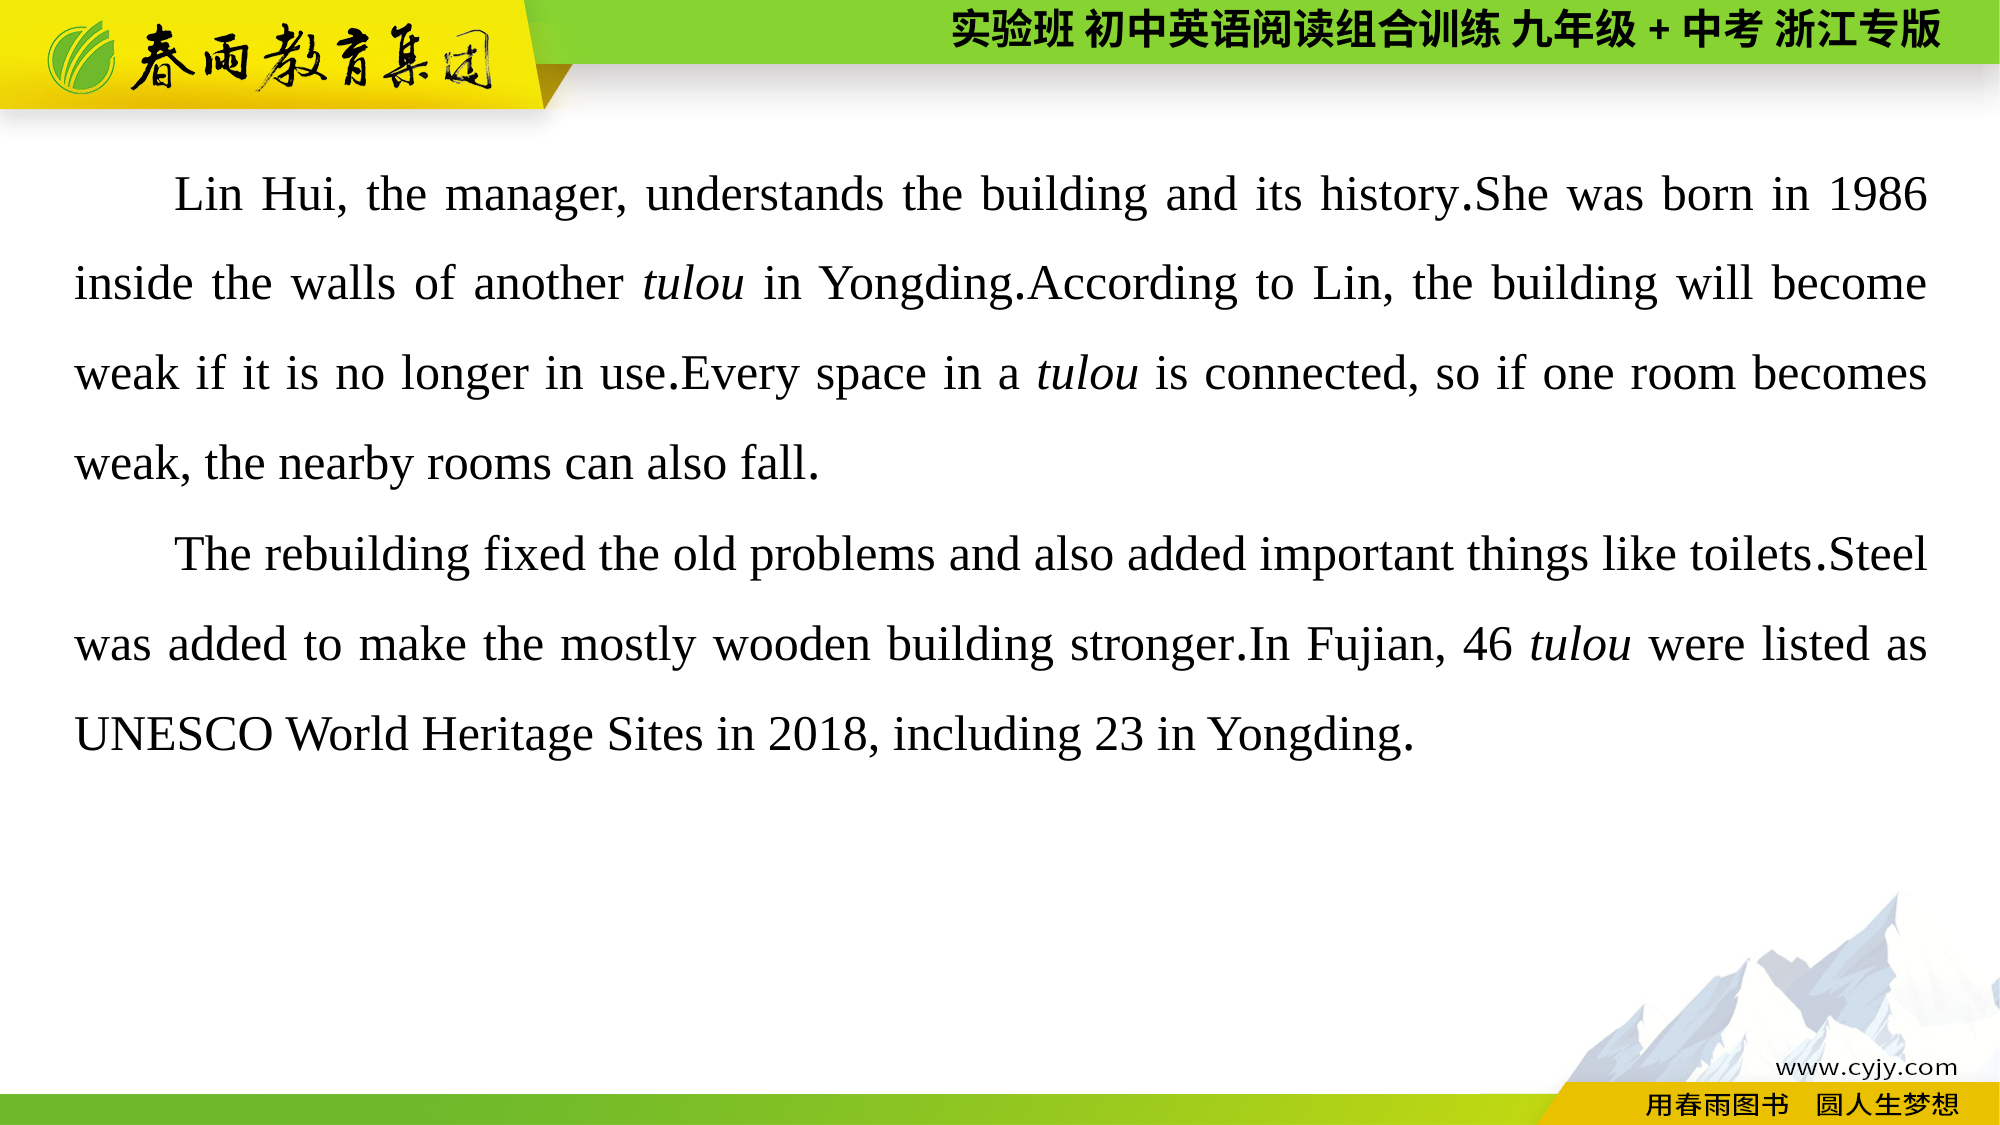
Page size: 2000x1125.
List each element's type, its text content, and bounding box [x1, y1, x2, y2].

picture [0, 0, 2000, 1125]
list Lin Hui, the manager, understands the building and its history.She was born in 1986 inside the walls of another tulou in Yongding.According to Lin, the building will become weak if it is no longer in use.Every space in a tulou is connected, so if one room becomes weak, the nearby rooms can also fall. The rebuilding fixed the old problems and also added important things like toilets.Steel was added to make the mostly wooden building stronger.In Fujian, 46 tulou were listed as UNESCO World Heritage Sites in 2018, including 23 in Yongding. [59, 122, 1944, 763]
